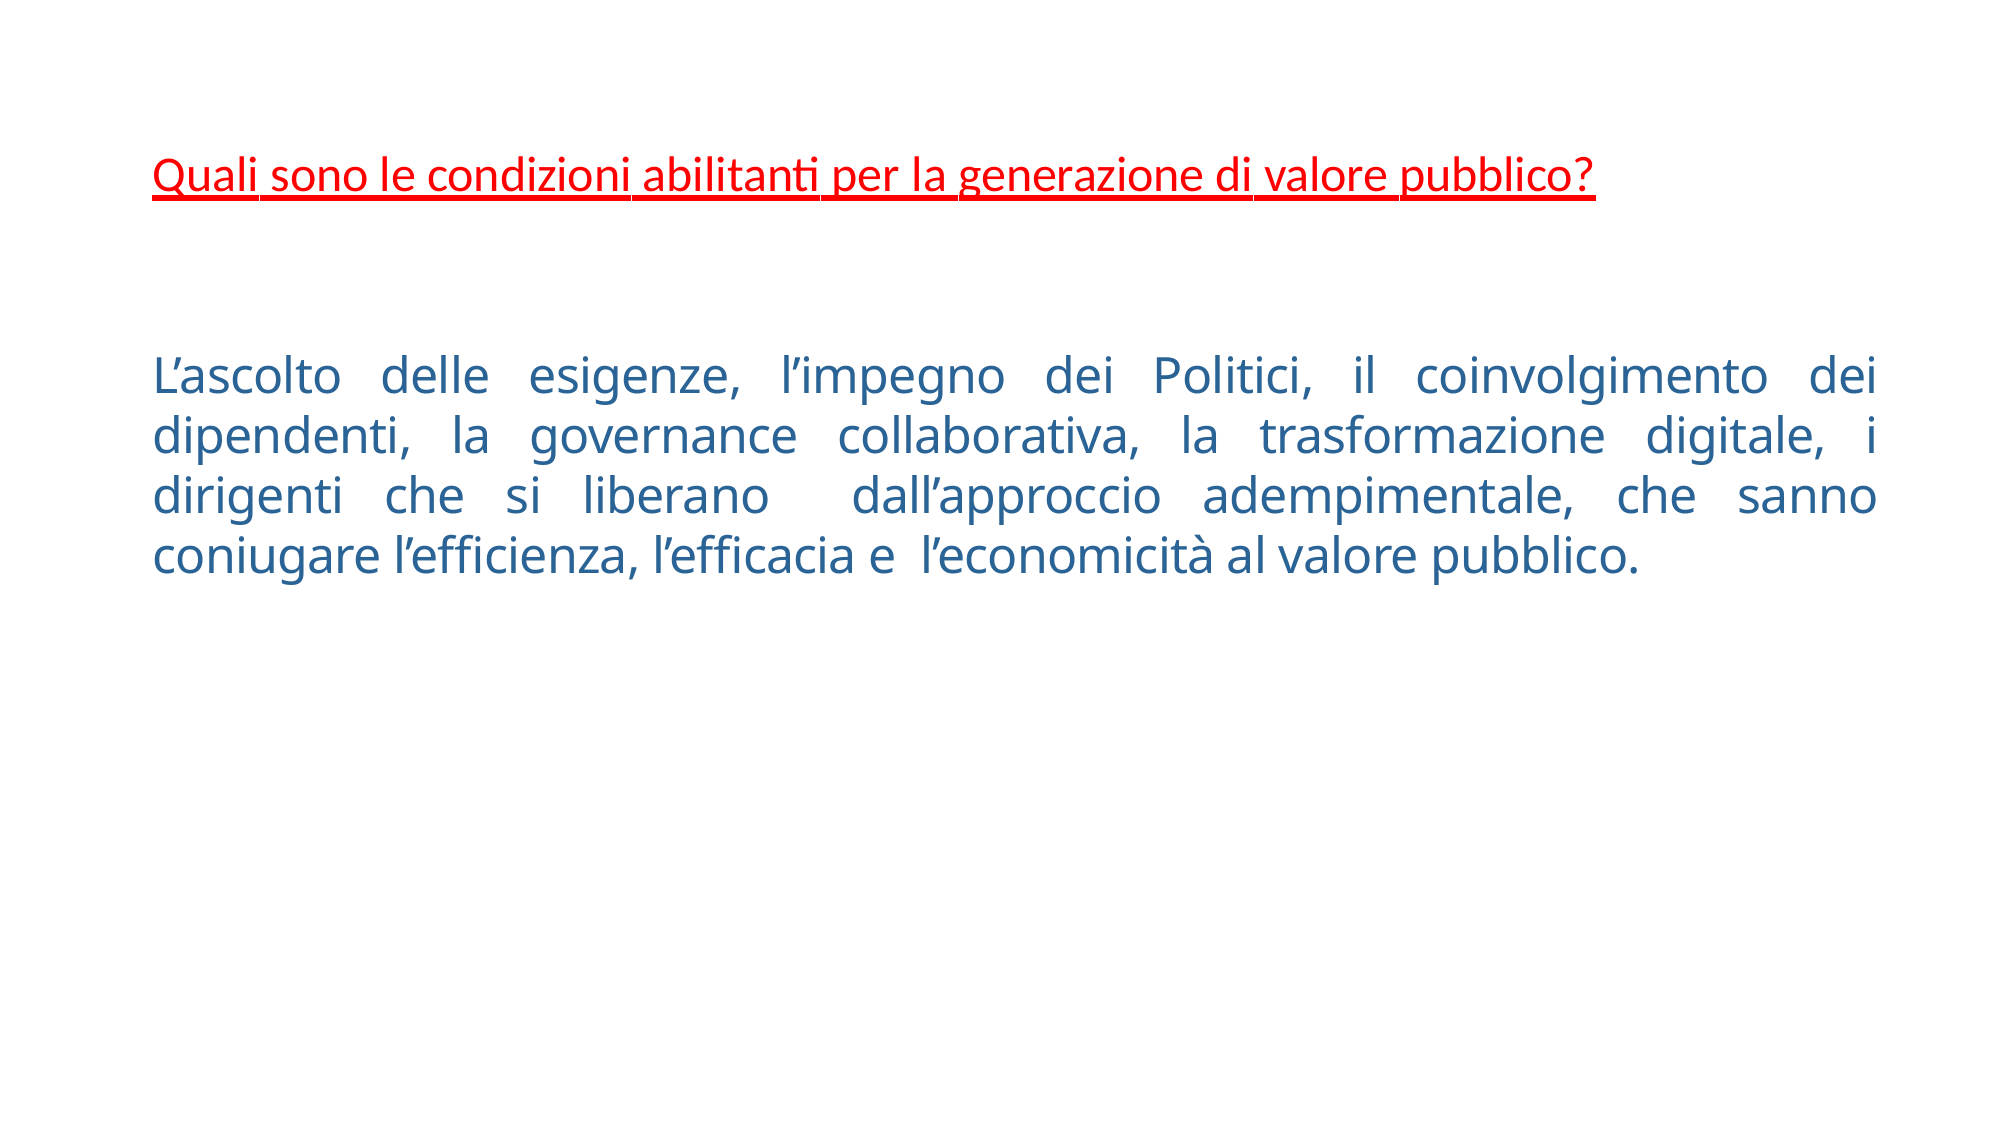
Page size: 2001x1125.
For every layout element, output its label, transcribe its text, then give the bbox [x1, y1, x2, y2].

title Quali sono le condizioni abilitanti per la generazione di valore pubblico? [150, 139, 1694, 329]
text_box L’ascolto delle esigenze, l’impegno dei Politici, il coinvolgimento dei dipendenti, la governance collaborativa, la trasformazione digitale, i dirigenti che si liberano dall’approccio adempimentale, che sanno coniugare l’efficienza, l’efficacia e l’economicità al valore pubblico. [150, 341, 1878, 584]
